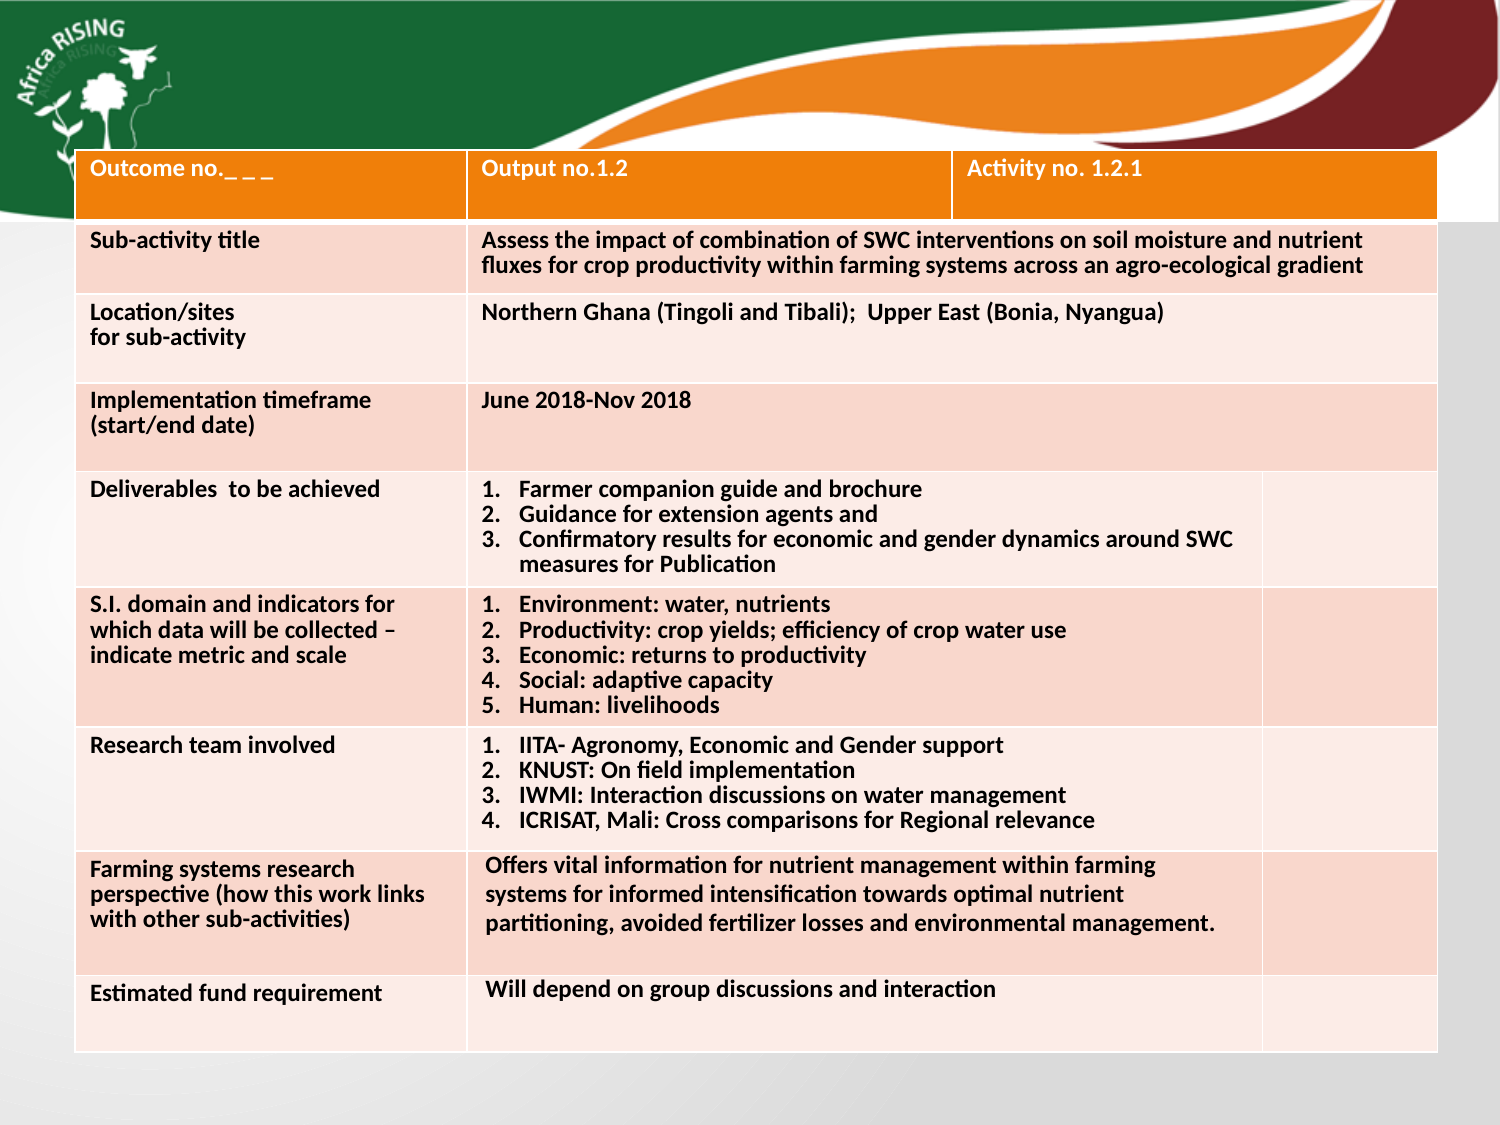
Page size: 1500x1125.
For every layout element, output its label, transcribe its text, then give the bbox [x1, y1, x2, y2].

table_cell IITA- Agronomy, Economic and Gender support KNUST: On field implementation IWMI: Interaction discussions on water management ICRISAT, Mali: Cross comparisons for Regional relevance [468, 728, 1262, 850]
table_cell [1263, 852, 1437, 975]
table_cell Farming systems research perspective (how this work links with other sub-activities) [76, 852, 466, 975]
table_cell Will depend on group discussions and interaction [468, 976, 1262, 1051]
table_cell Assess the impact of combination of SWC interventions on soil moisture and nutrient fluxes for crop productivity within farming systems across an agro-ecological gradient [468, 225, 1437, 293]
table_header Output no.1.2 [468, 151, 951, 219]
table_cell Sub-activity title [76, 225, 466, 293]
picture [0, 0, 1499, 222]
table_cell [1263, 588, 1437, 726]
table_cell S.I. domain and indicators for which data will be collected – indicate metric and scale [76, 588, 466, 726]
table_cell [1263, 976, 1437, 1051]
table_cell Offers vital information for nutrient management within farming systems for informed intensification towards optimal nutrient partitioning, avoided fertilizer losses and environmental management. [468, 852, 1262, 975]
table_cell Farmer companion guide and brochure Guidance for extension agents and Confirmatory results for economic and gender dynamics around SWC measures for Publication [468, 472, 1262, 586]
table_cell Northern Ghana (Tingoli and Tibali); Upper East (Bonia, Nyangua) [468, 295, 1437, 382]
table_cell Implementation timeframe (start/end date) [76, 384, 466, 471]
table_cell [1263, 728, 1437, 850]
table_cell Deliverables to be achieved [76, 472, 466, 586]
table_cell Location/sites for sub-activity [76, 295, 466, 382]
table_header Activity no. 1.2.1 [953, 151, 1437, 219]
table_cell Research team involved [76, 728, 466, 850]
table_cell June 2018-Nov 2018 [468, 384, 1437, 471]
table_cell Estimated fund requirement [76, 976, 466, 1051]
table_cell Environment: water, nutrients Productivity: crop yields; efficiency of crop water use Economic: returns to productivity Social: adaptive capacity Human: livelihoods [468, 588, 1262, 726]
table_cell [1263, 472, 1437, 586]
table_header Outcome no._ _ _ [76, 151, 466, 219]
